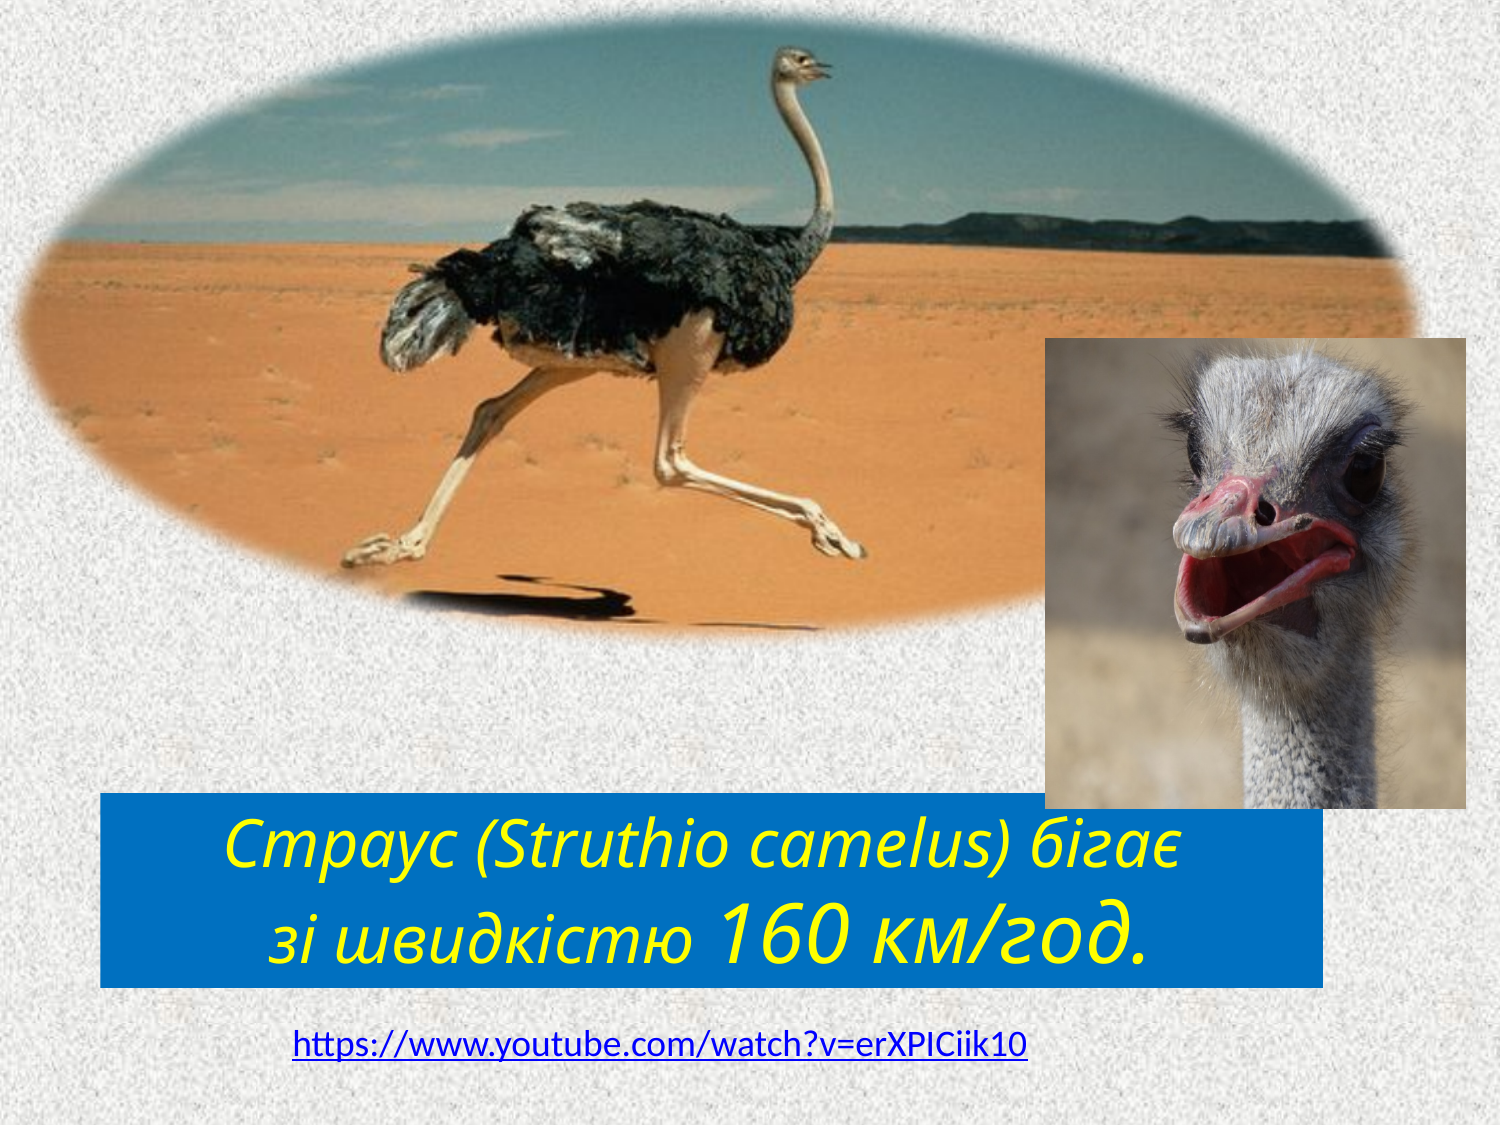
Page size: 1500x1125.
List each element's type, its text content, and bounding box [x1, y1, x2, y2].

picture [0, 0, 1500, 1125]
text_box Страус (Struthio camelus) бігає зі швидкістю 160 км/год. [100, 793, 1323, 988]
text_box https://www.youtube.com/watch?v=erXPICiik10 [277, 1011, 1403, 1117]
